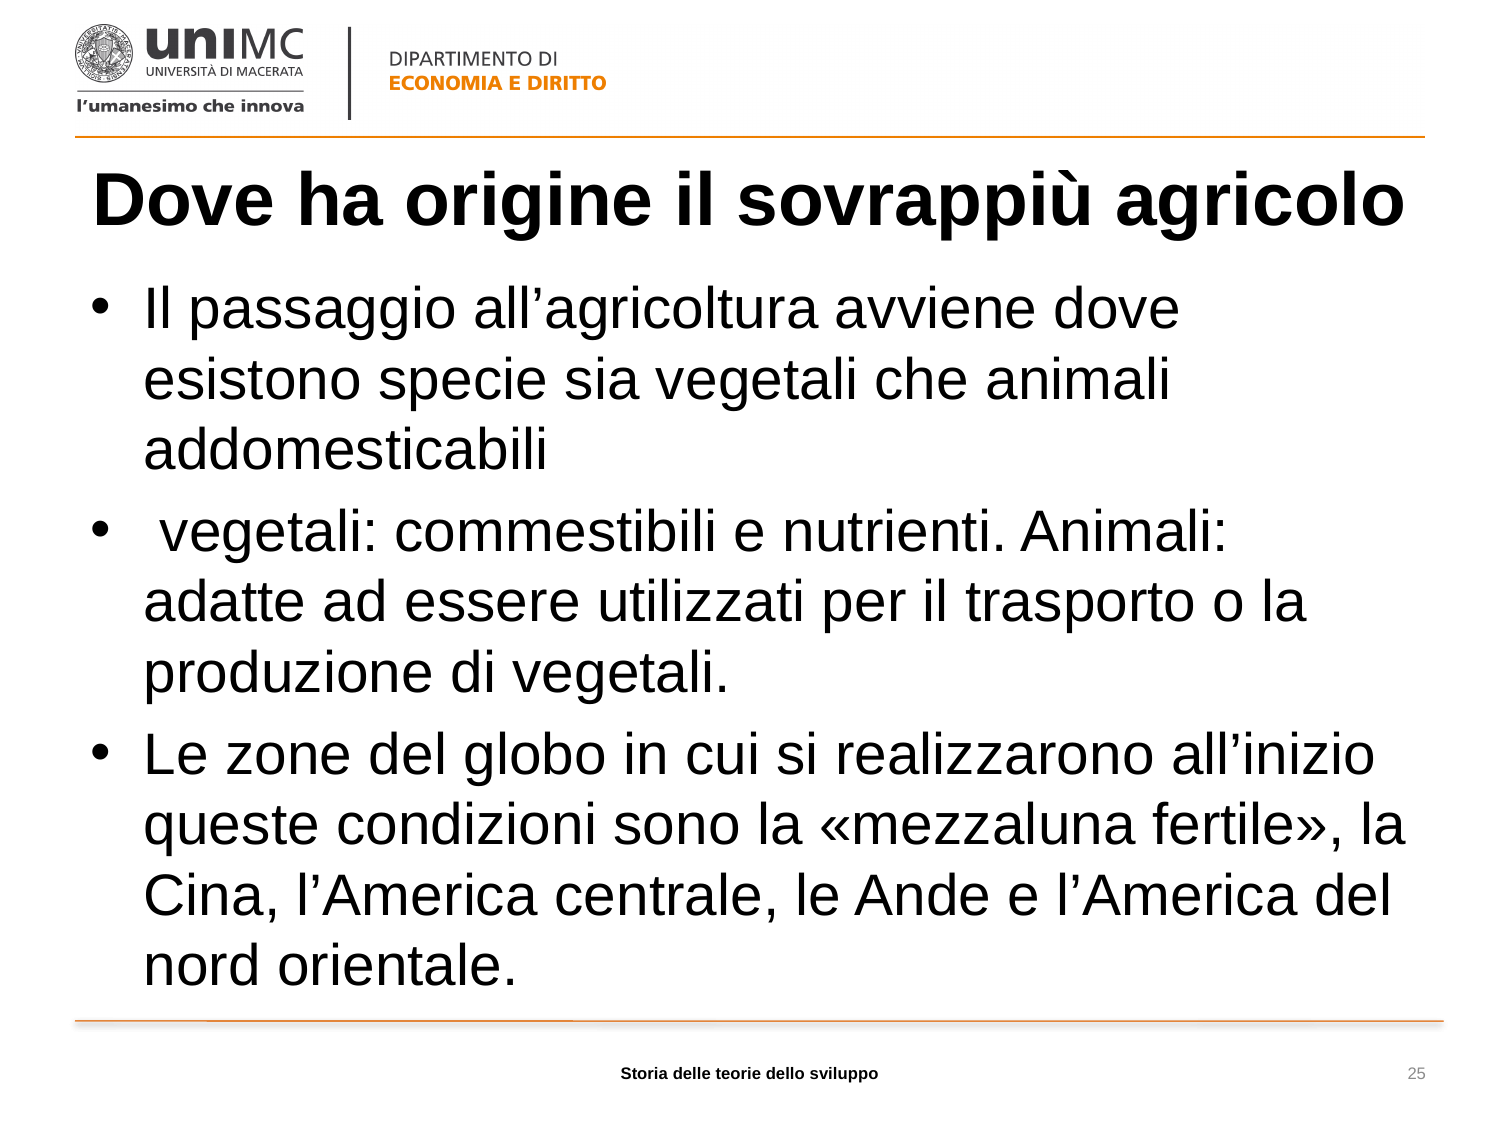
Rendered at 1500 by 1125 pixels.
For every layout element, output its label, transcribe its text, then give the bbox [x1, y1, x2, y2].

footer Storia delle teorie dello sviluppo [512, 1042, 988, 1103]
title Dove ha origine il sovrappiù agricolo [75, 149, 1425, 241]
list Il passaggio all’agricoltura avviene dove esistono specie sia vegetali che animali addomesticabili vegetali: commestibili e nutrienti. Animali: adatte ad essere utilizzati per il trasporto o la produzione di vegetali. Le zone del globo in cui si realizzarono all’inizio queste condizioni sono la «mezzaluna fertile», la Cina, l’America centrale, le Ande e l’America del nord orientale. [75, 262, 1425, 1005]
picture [75, 24, 1425, 138]
slide_number 25 [1091, 1042, 1442, 1103]
